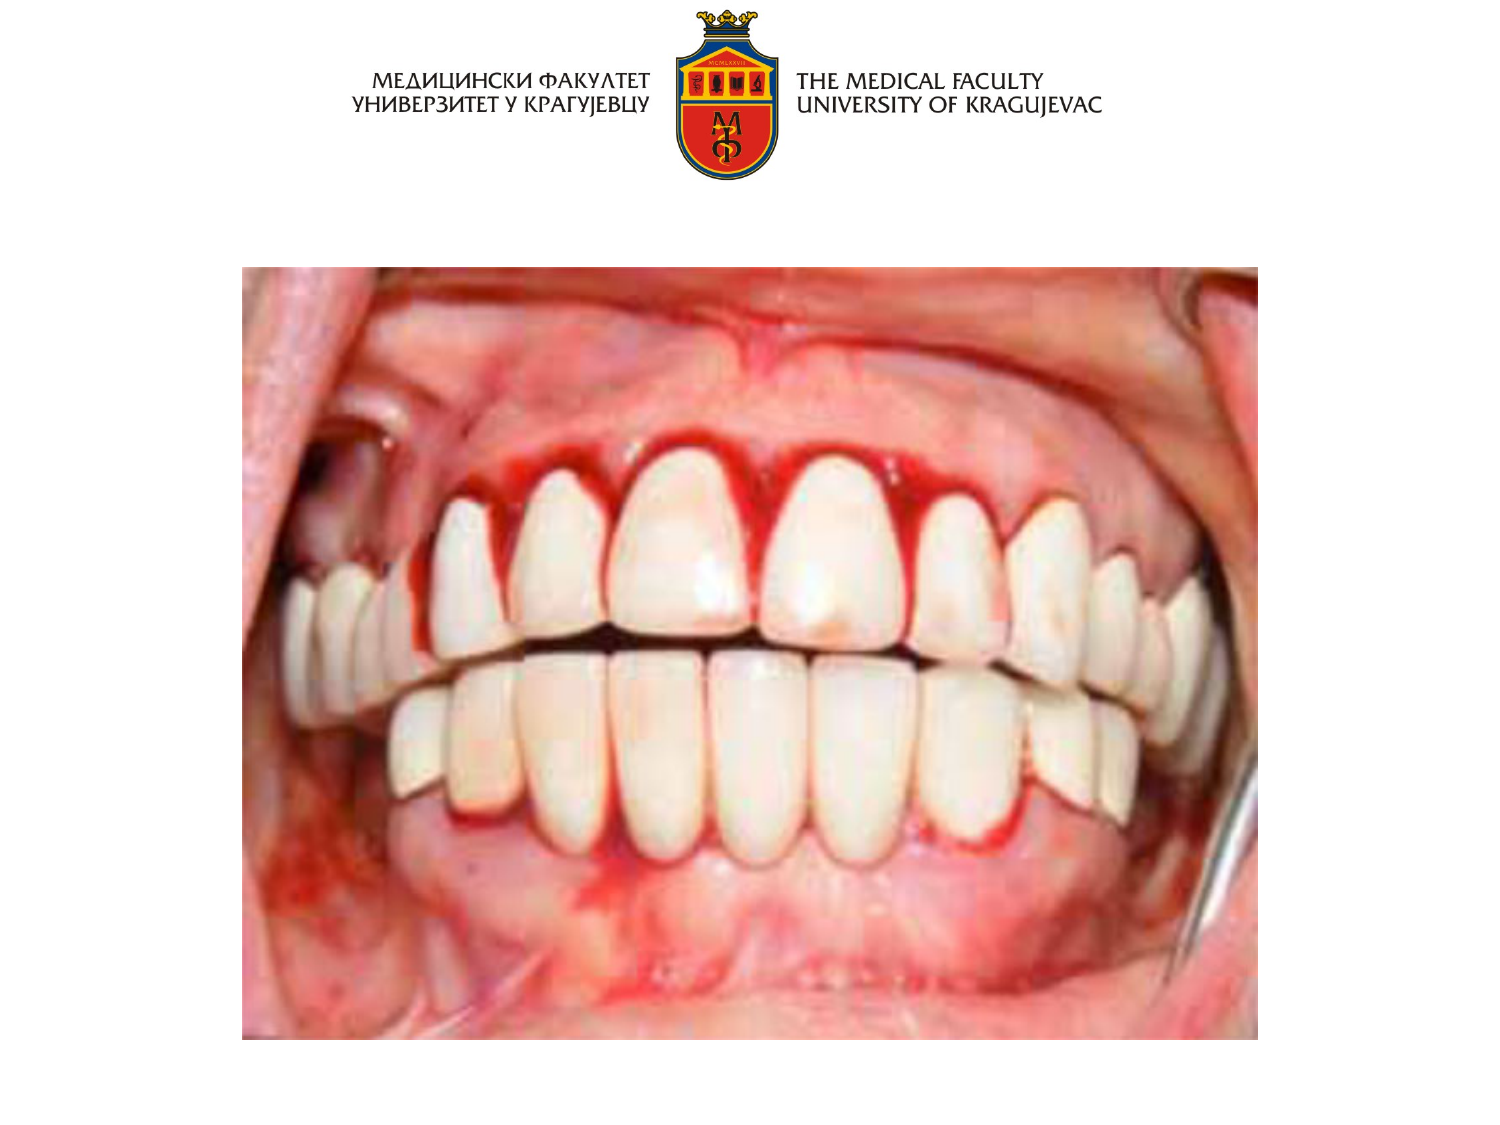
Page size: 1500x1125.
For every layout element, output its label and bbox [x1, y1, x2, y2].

picture [241, 266, 1259, 1040]
picture [328, 0, 1125, 191]
